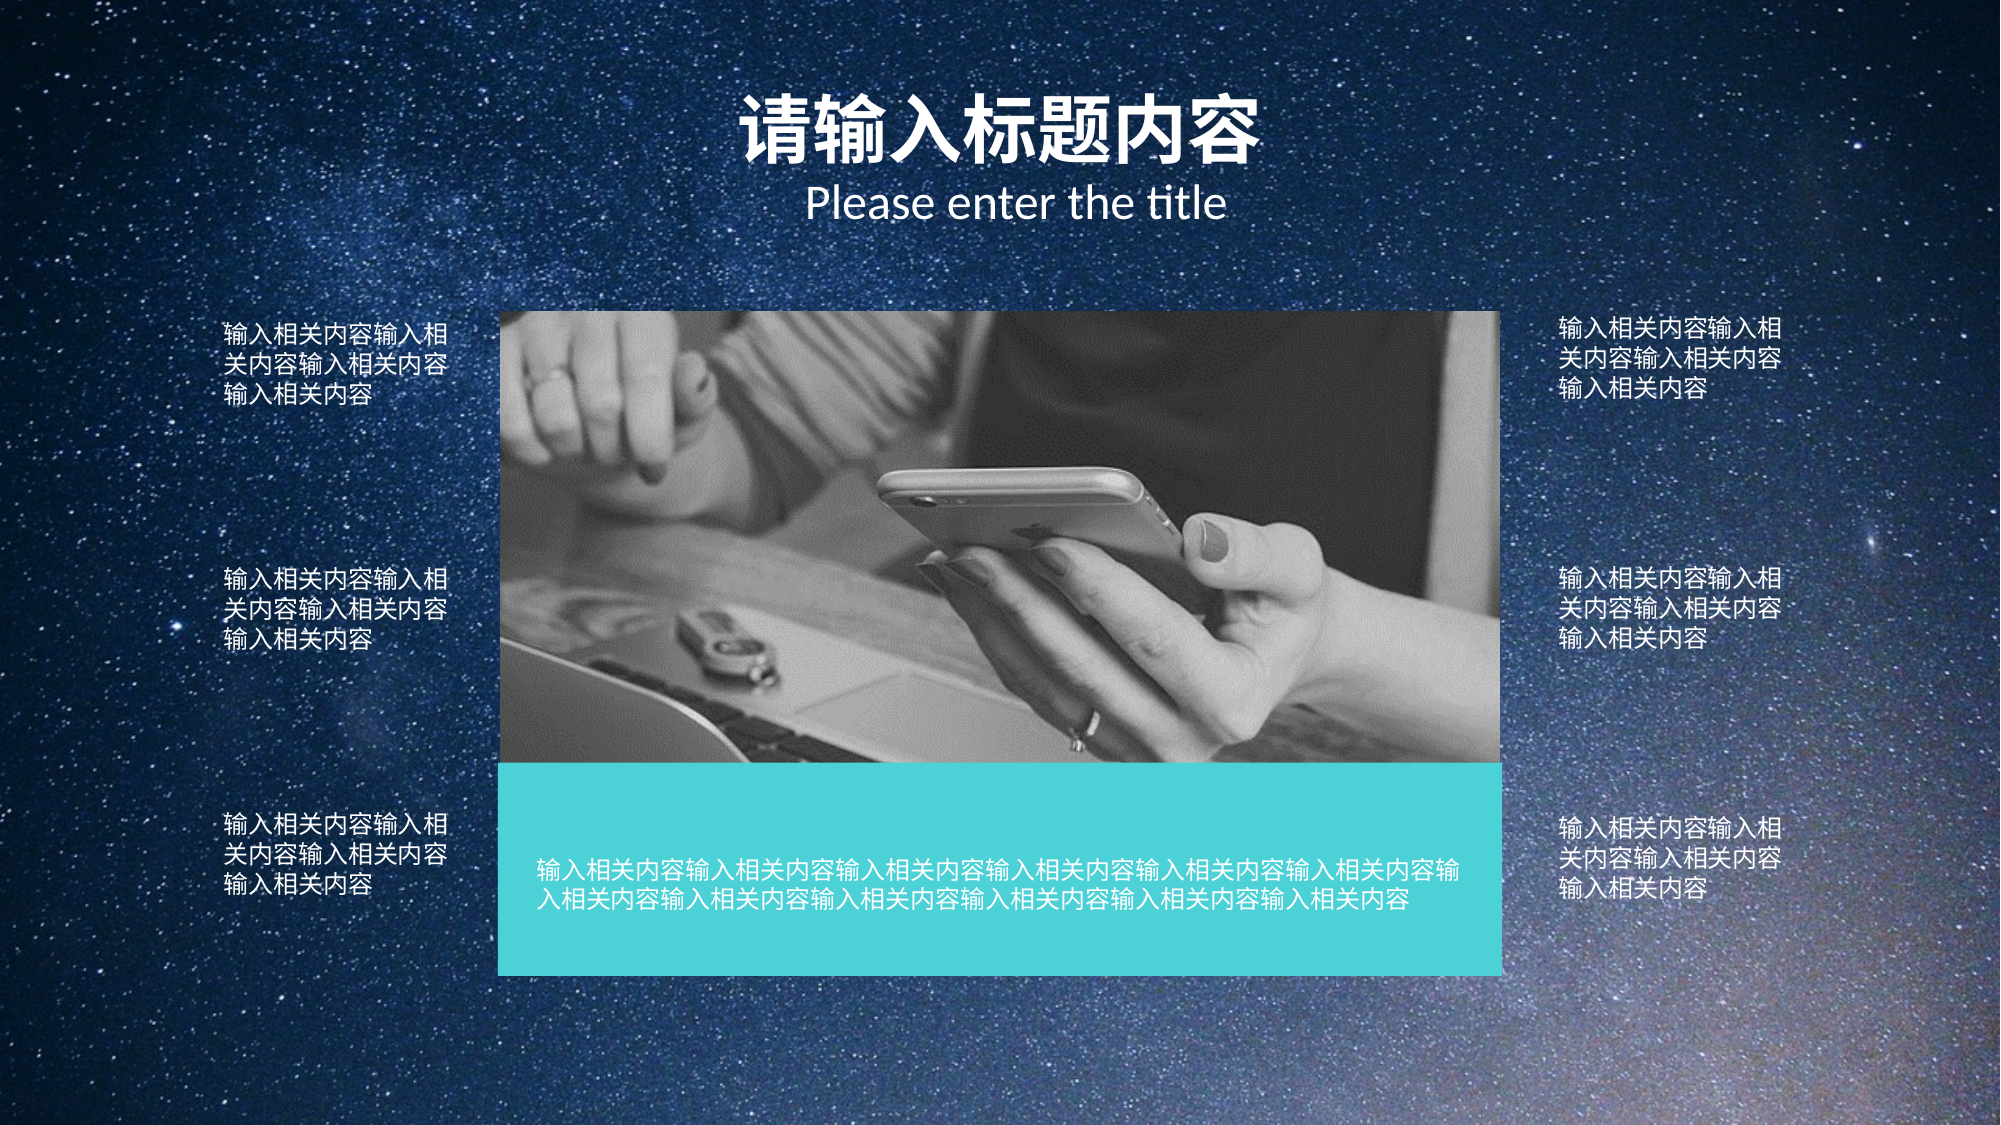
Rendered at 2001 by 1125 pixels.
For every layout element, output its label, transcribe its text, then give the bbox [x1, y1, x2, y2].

text_box 输入相关内容输入相关内容输入相关内容输入相关内容 [208, 311, 468, 416]
text_box 输入相关内容输入相关内容输入相关内容输入相关内容 [1543, 804, 1803, 910]
text_box 输入相关内容输入相关内容输入相关内容输入相关内容 [208, 801, 468, 906]
text_box 输入相关内容输入相关内容输入相关内容输入相关内容 [208, 556, 468, 661]
text_box 请输入标题内容 [722, 74, 1278, 180]
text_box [497, 311, 1503, 976]
text_box Please enter the title [790, 162, 1243, 237]
text_box 输入相关内容输入相关内容输入相关内容输入相关内容 [1543, 554, 1803, 660]
picture [0, 0, 2000, 1125]
text_box 输入相关内容输入相关内容输入相关内容输入相关内容 [1543, 305, 1803, 410]
